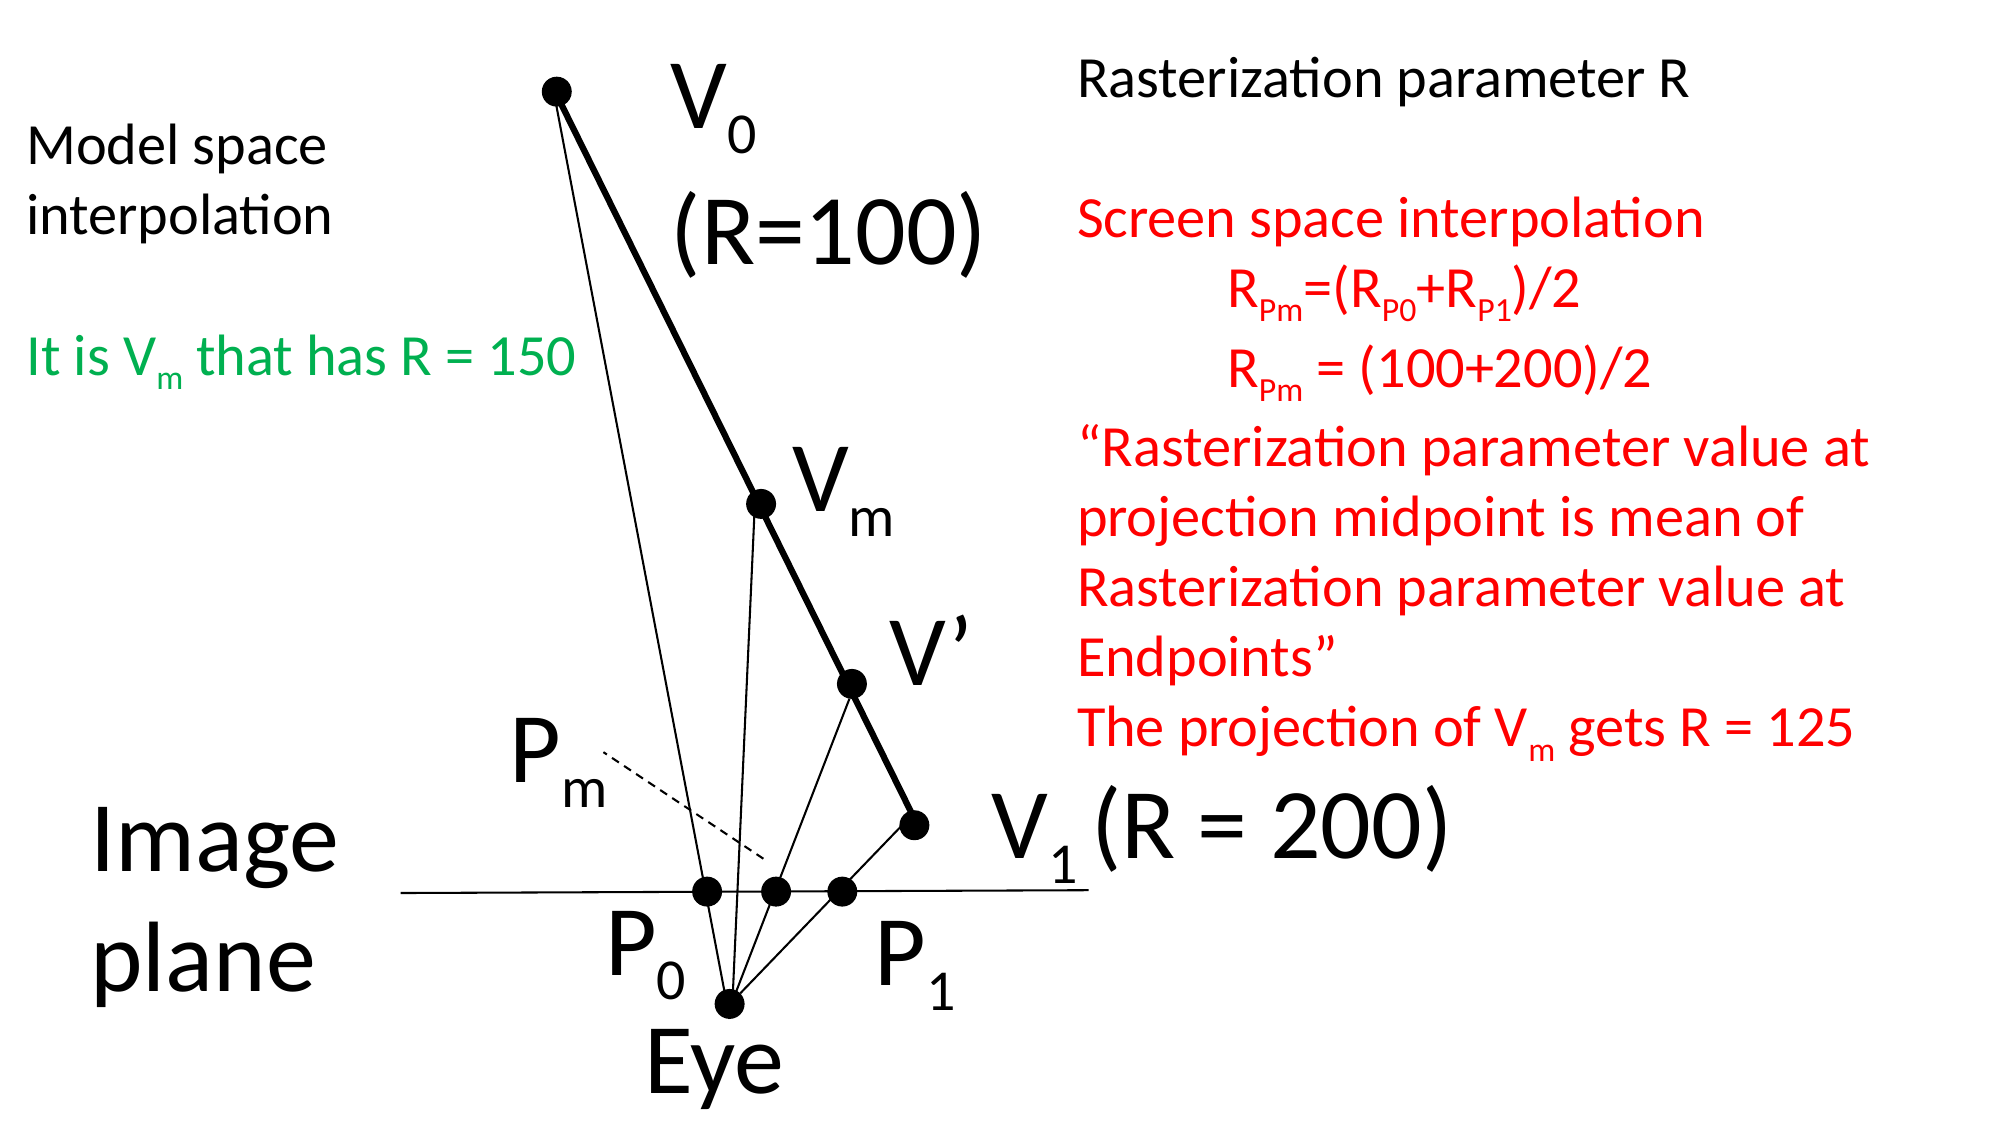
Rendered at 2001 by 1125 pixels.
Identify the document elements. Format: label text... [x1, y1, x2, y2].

text_box Rasterization parameter R Screen space interpolation RPm=(RP0+RP1)/2 RPm = (100+200)/2 “Rasterization parameter value at projection midpoint is mean of Rasterization parameter value at Endpoints” The projection of Vm gets R = 125 [1062, 31, 1885, 846]
text_box [915, 809, 931, 842]
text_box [732, 512, 755, 996]
text_box Pm [494, 675, 553, 827]
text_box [731, 698, 850, 1004]
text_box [850, 812, 915, 994]
text_box Image plane [75, 764, 378, 1019]
text_box V1 (R = 200) [977, 750, 1468, 903]
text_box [915, 890, 1089, 894]
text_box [603, 752, 731, 859]
text_box [540, 75, 573, 99]
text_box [553, 91, 730, 1019]
text_box P1 [915, 878, 971, 890]
text_box P1 [860, 894, 971, 1030]
text_box Eye [629, 1004, 800, 1121]
text_box V’ [918, 577, 990, 713]
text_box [400, 890, 553, 894]
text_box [553, 88, 918, 825]
text_box V0 (R=100) [656, 20, 1003, 292]
text_box Model space interpolation It is Vm that has R = 150 [11, 99, 553, 474]
